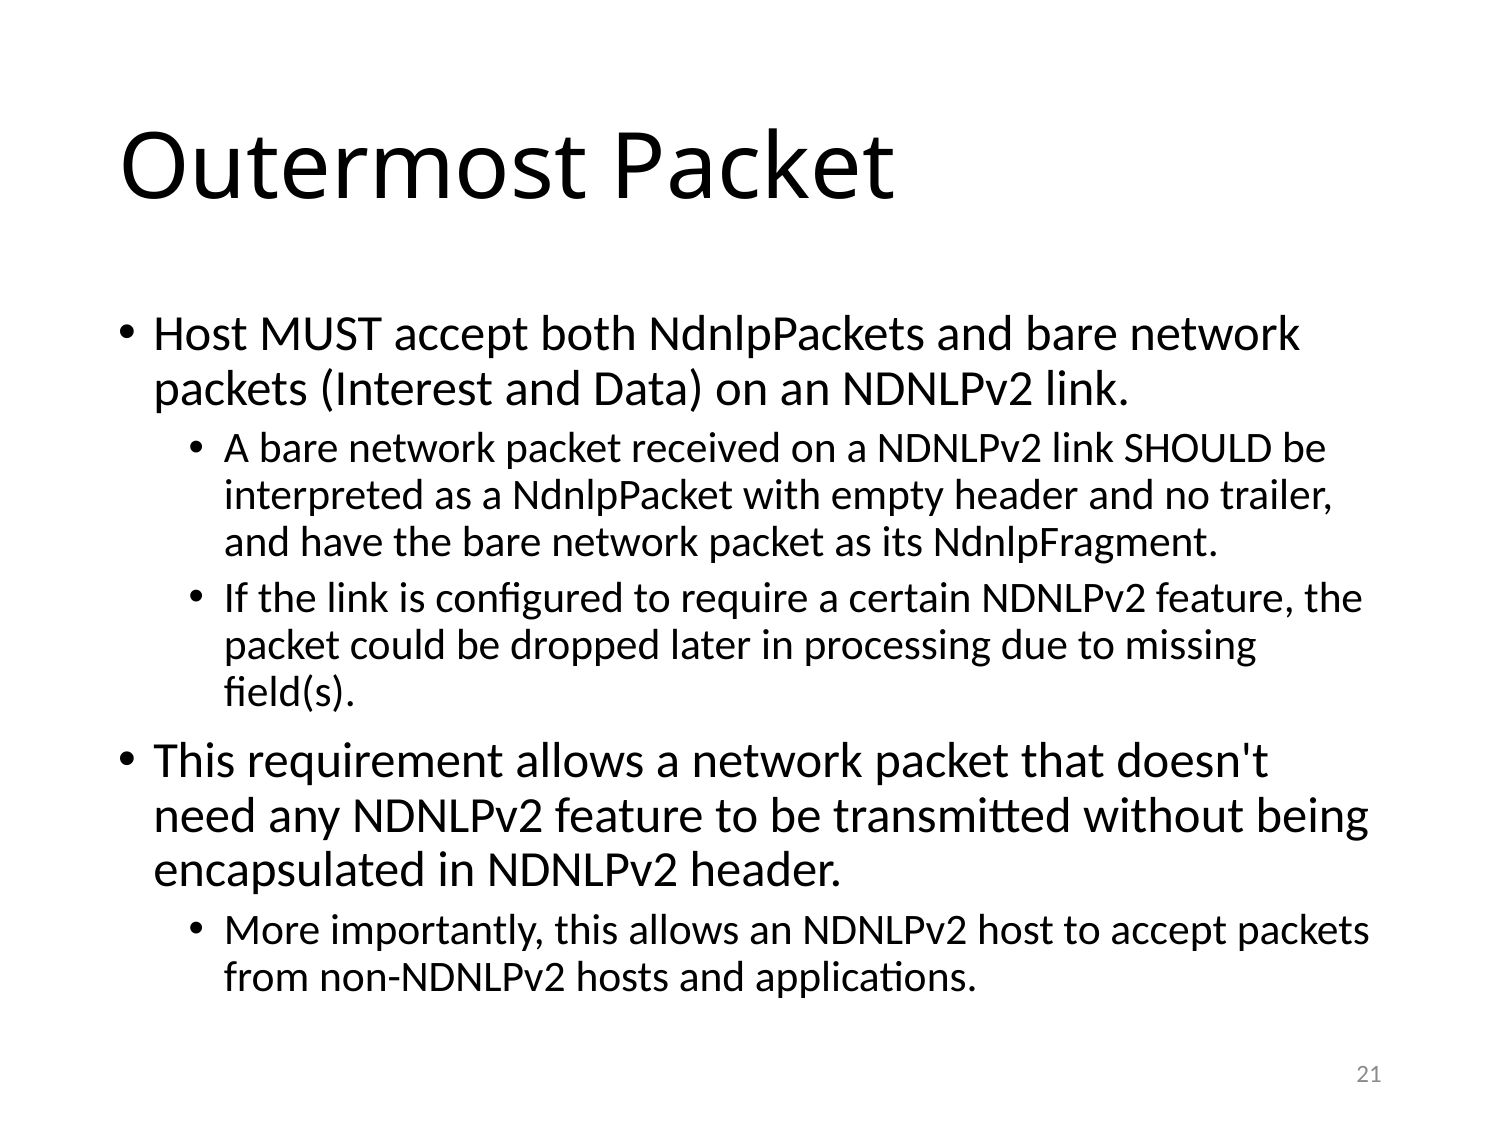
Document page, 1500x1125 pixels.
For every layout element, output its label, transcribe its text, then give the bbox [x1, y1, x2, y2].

list Host MUST accept both NdnlpPackets and bare network packets (Interest and Data) on an NDNLPv2 link. A bare network packet received on a NDNLPv2 link SHOULD be interpreted as a NdnlpPacket with empty header and no trailer, and have the bare network packet as its NdnlpFragment. If the link is configured to require a certain NDNLPv2 feature, the packet could be dropped later in processing due to missing field(s). This requirement allows a network packet that doesn't need any NDNLPv2 feature to be transmitted without being encapsulated in NDNLPv2 header. More importantly, this allows an NDNLPv2 host to accept packets from non-NDNLPv2 hosts and applications. [103, 299, 1397, 1014]
slide_number 21 [1059, 1042, 1397, 1103]
title Outermost Packet [103, 59, 1397, 278]
